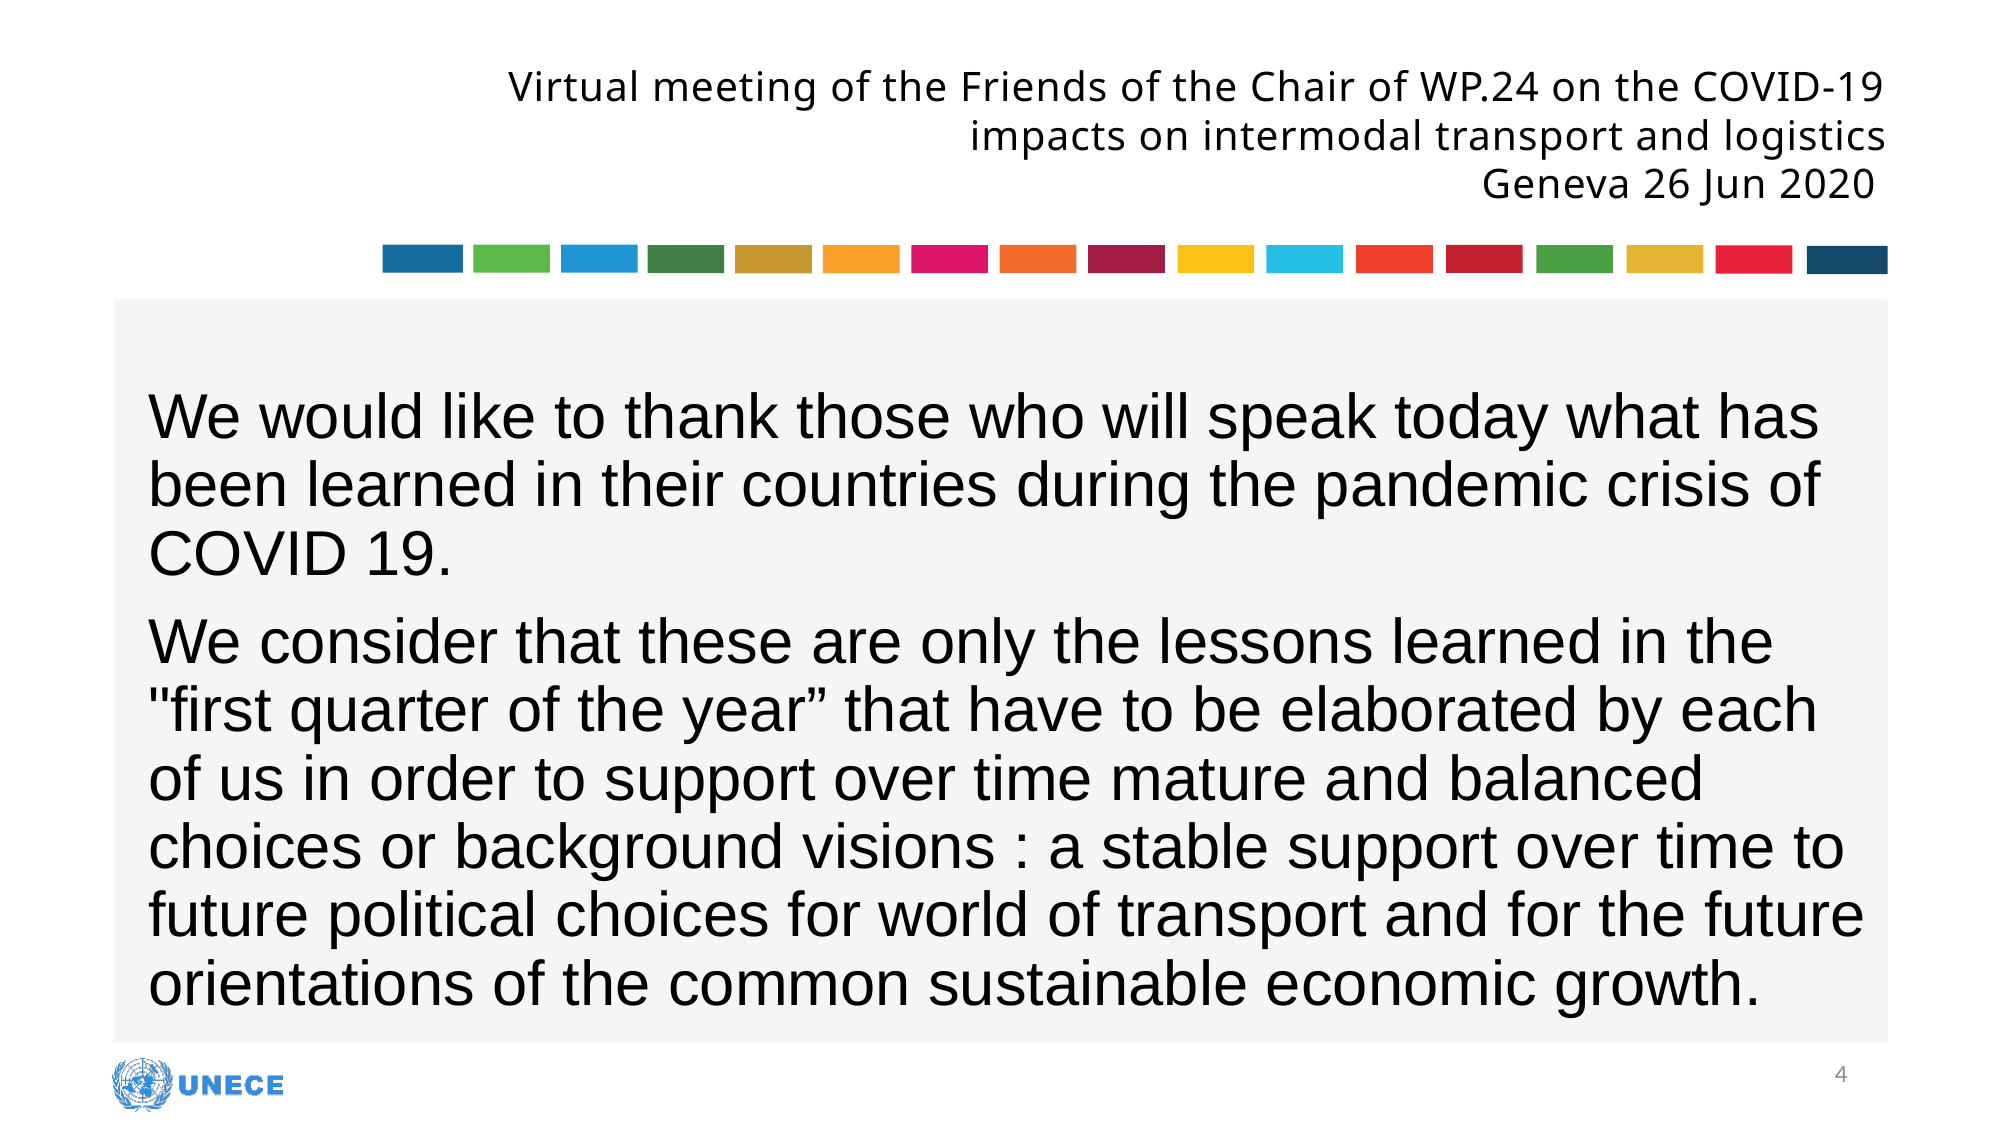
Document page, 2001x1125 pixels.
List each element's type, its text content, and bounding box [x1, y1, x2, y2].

text_box Virtual meeting of the Friends of the Chair of WP.24 on the COVID-19 impacts on intermodal transport and logistics Geneva 26 Jun 2020 [457, 52, 1903, 216]
list We would like to thank those who will speak today what has been learned in their countries during the pandemic crisis of COVID 19. We consider that these are only the lessons learned in the "first quarter of the year” that have to be elaborated by each of us in order to support over time mature and balanced choices or background visions : a stable support over time to future political choices for world of transport and for the future orientations of the common sustainable economic growth. [113, 299, 1888, 1043]
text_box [382, 231, 1888, 286]
picture [108, 1057, 286, 1113]
slide_number 4 [1412, 1042, 1863, 1103]
